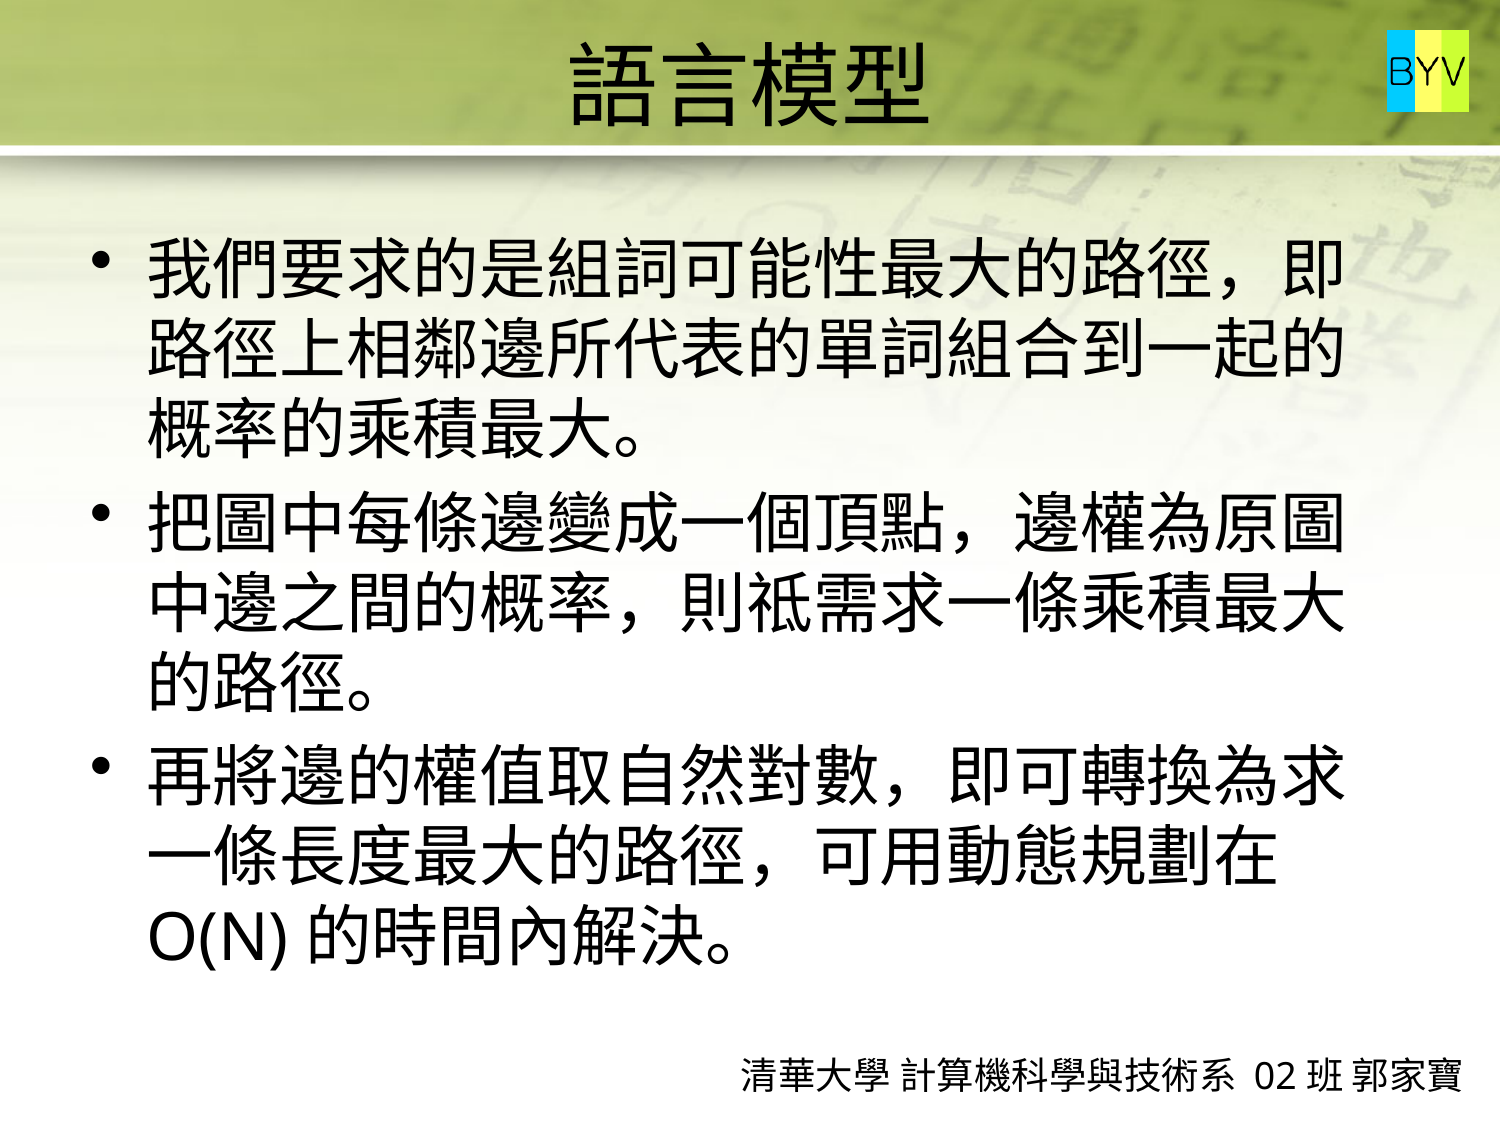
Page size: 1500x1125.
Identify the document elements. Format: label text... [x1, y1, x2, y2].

list 我們要求的是組詞可能性最大的路徑，即路徑上相鄰邊所代表的單詞組合到一起的概率的乘積最大。 把圖中每條邊變成一個頂點，邊權為原圖中邊之間的概率，則祗需求一條乘積最大的路徑。 再將邊的權值取自然對數，即可轉換為求一條長度最大的路徑，可用動態規劃在O(N)的時間內解決。 [75, 219, 1425, 1035]
title 語言模型 [75, 20, 1425, 149]
picture [0, 0, 1500, 1125]
